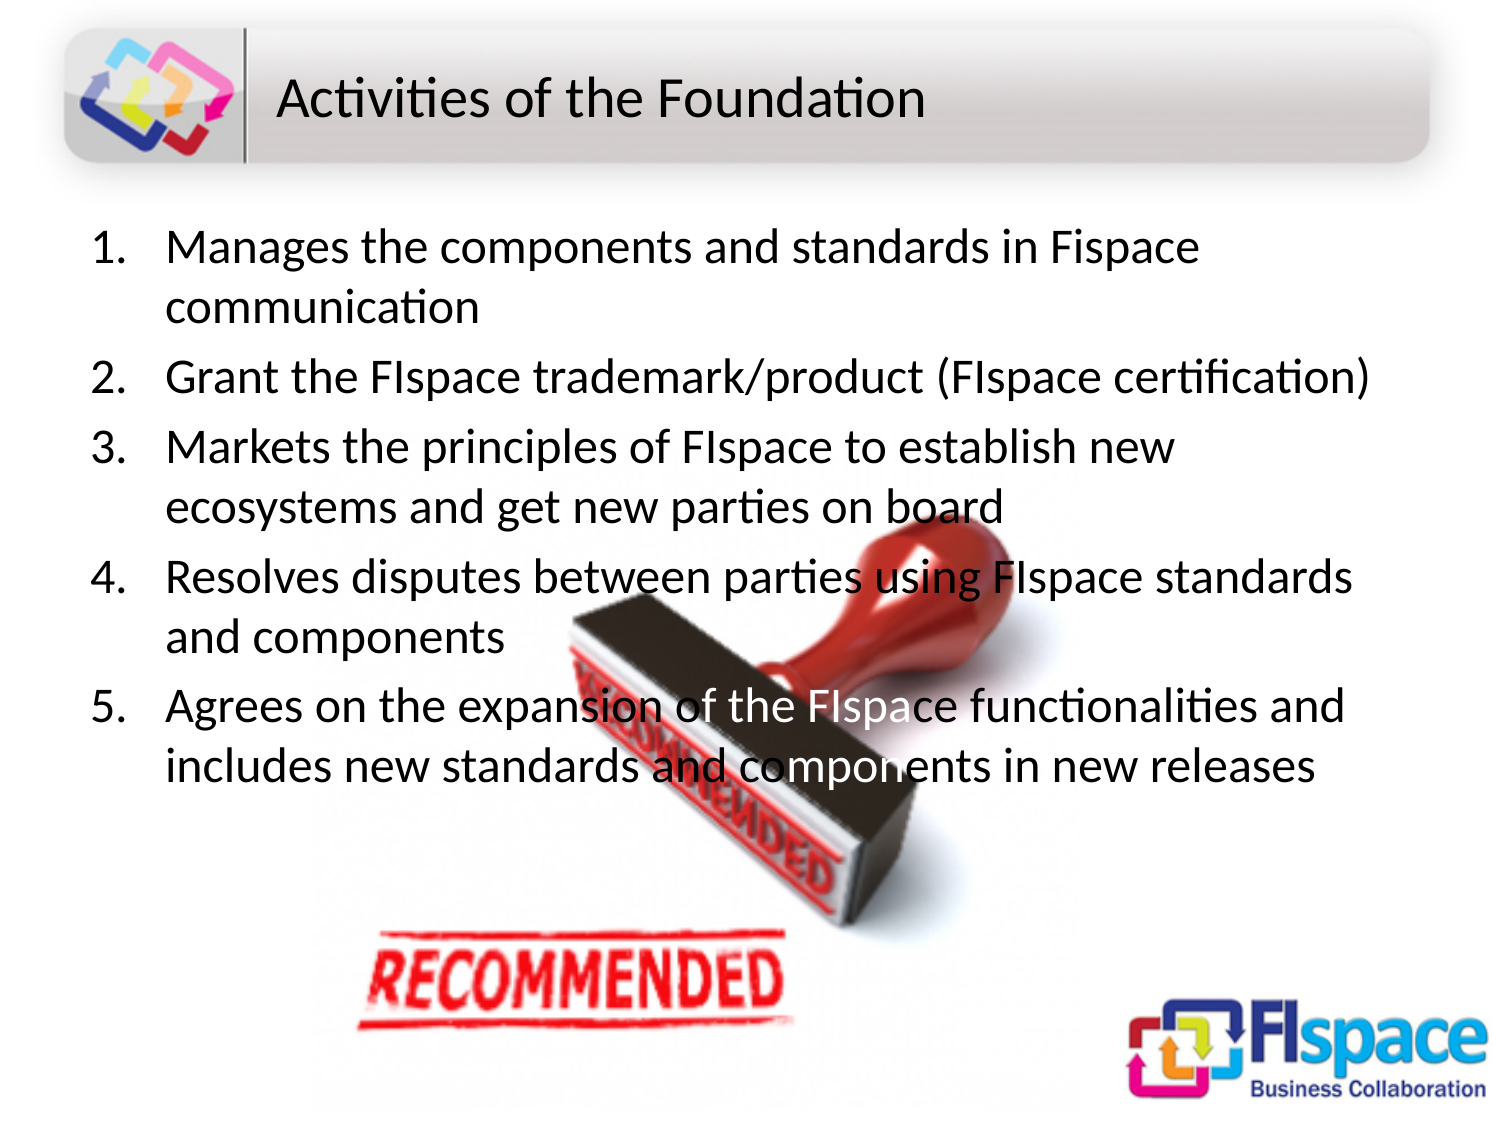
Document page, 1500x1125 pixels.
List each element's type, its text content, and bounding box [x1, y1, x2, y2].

picture [0, 0, 1500, 253]
picture [312, 432, 1082, 1112]
list Manages the components and standards in Fispace communication Grant the FIspace trademark/product (FIspace certification) Markets the principles of FIspace to establish new ecosystems and get new parties on board Resolves disputes between parties using FIspace standards and components Agrees on the expansion of the FIspace functionalities and includes new standards and components in new releases [75, 205, 1425, 988]
picture [1123, 960, 1500, 1125]
title Activities of the Foundation [261, 39, 1401, 149]
